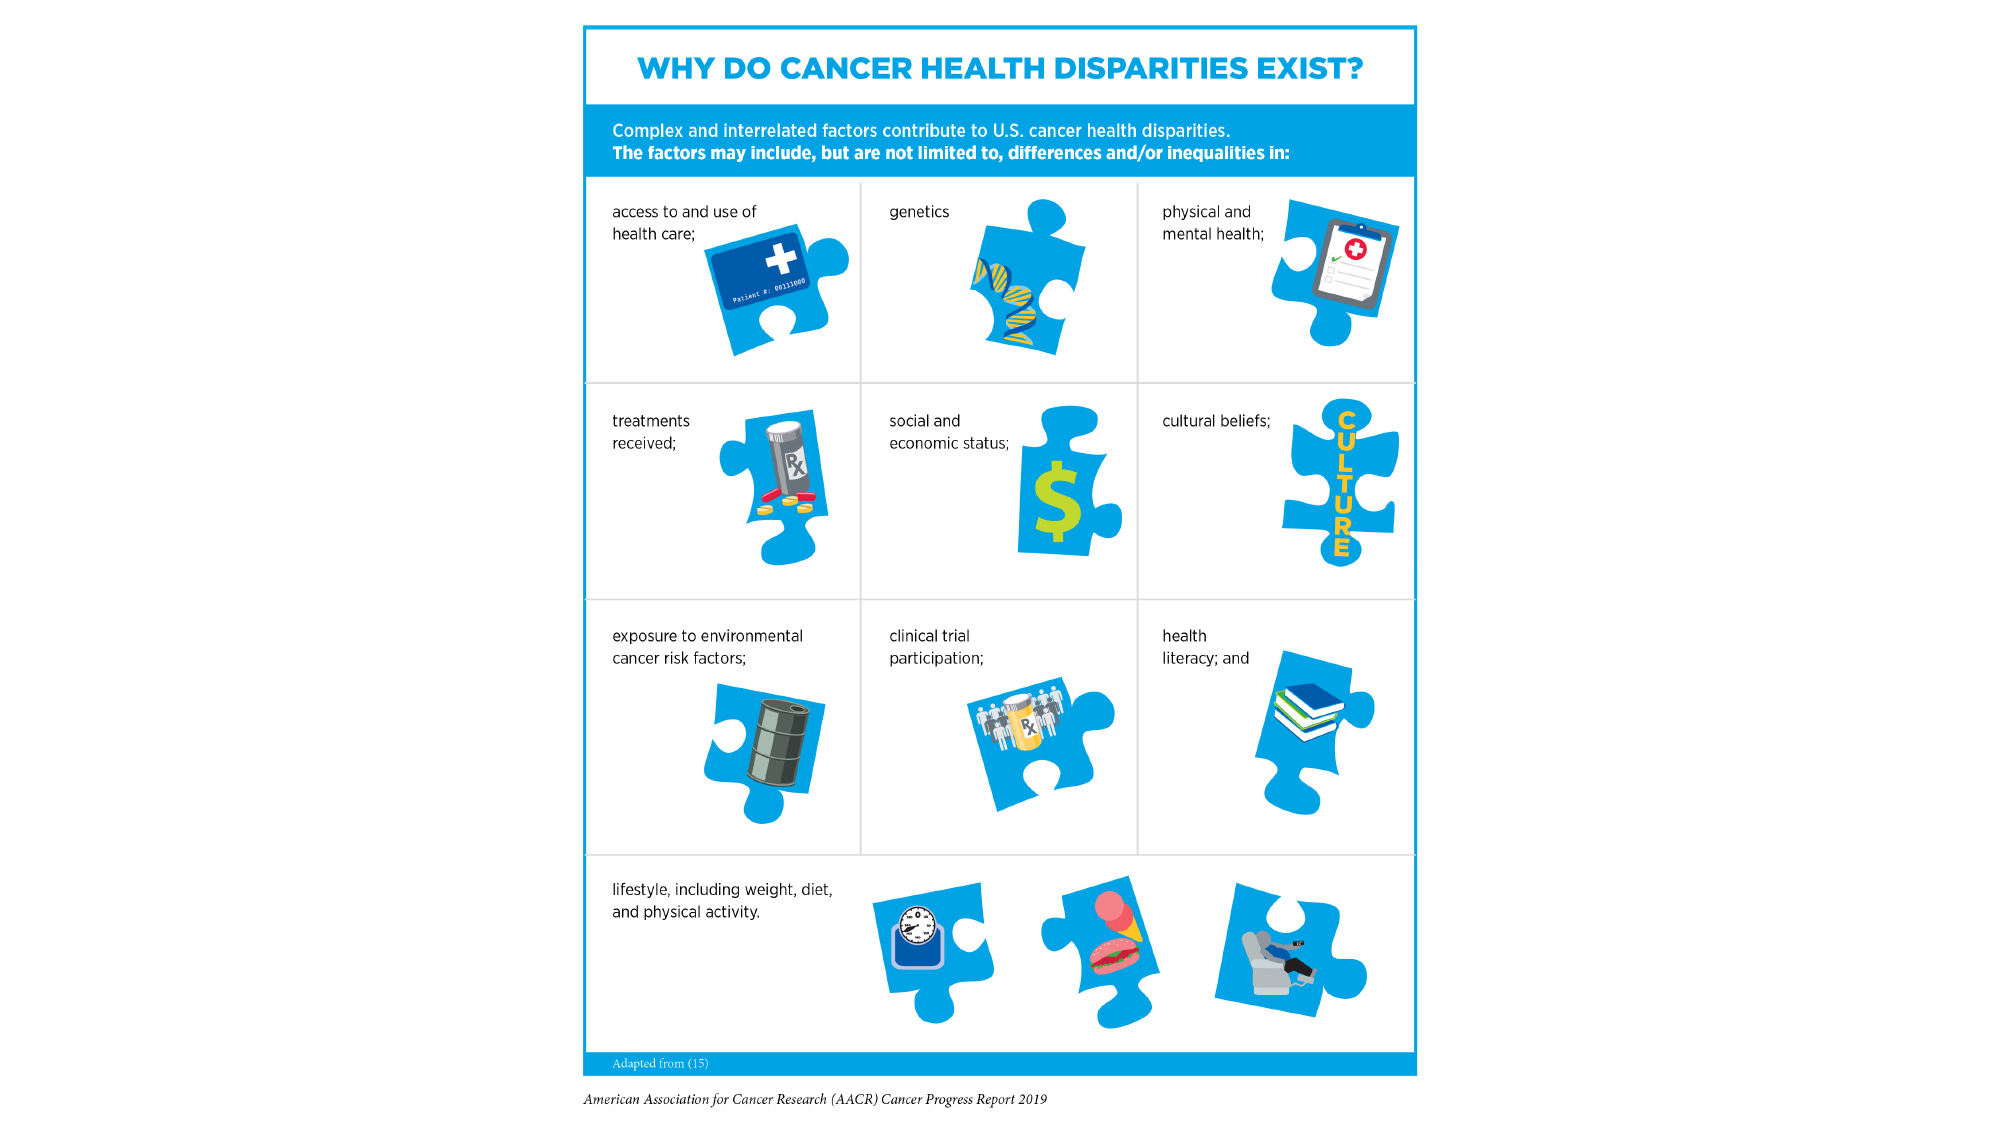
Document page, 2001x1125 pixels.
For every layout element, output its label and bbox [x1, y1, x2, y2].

picture [554, 0, 1445, 1125]
